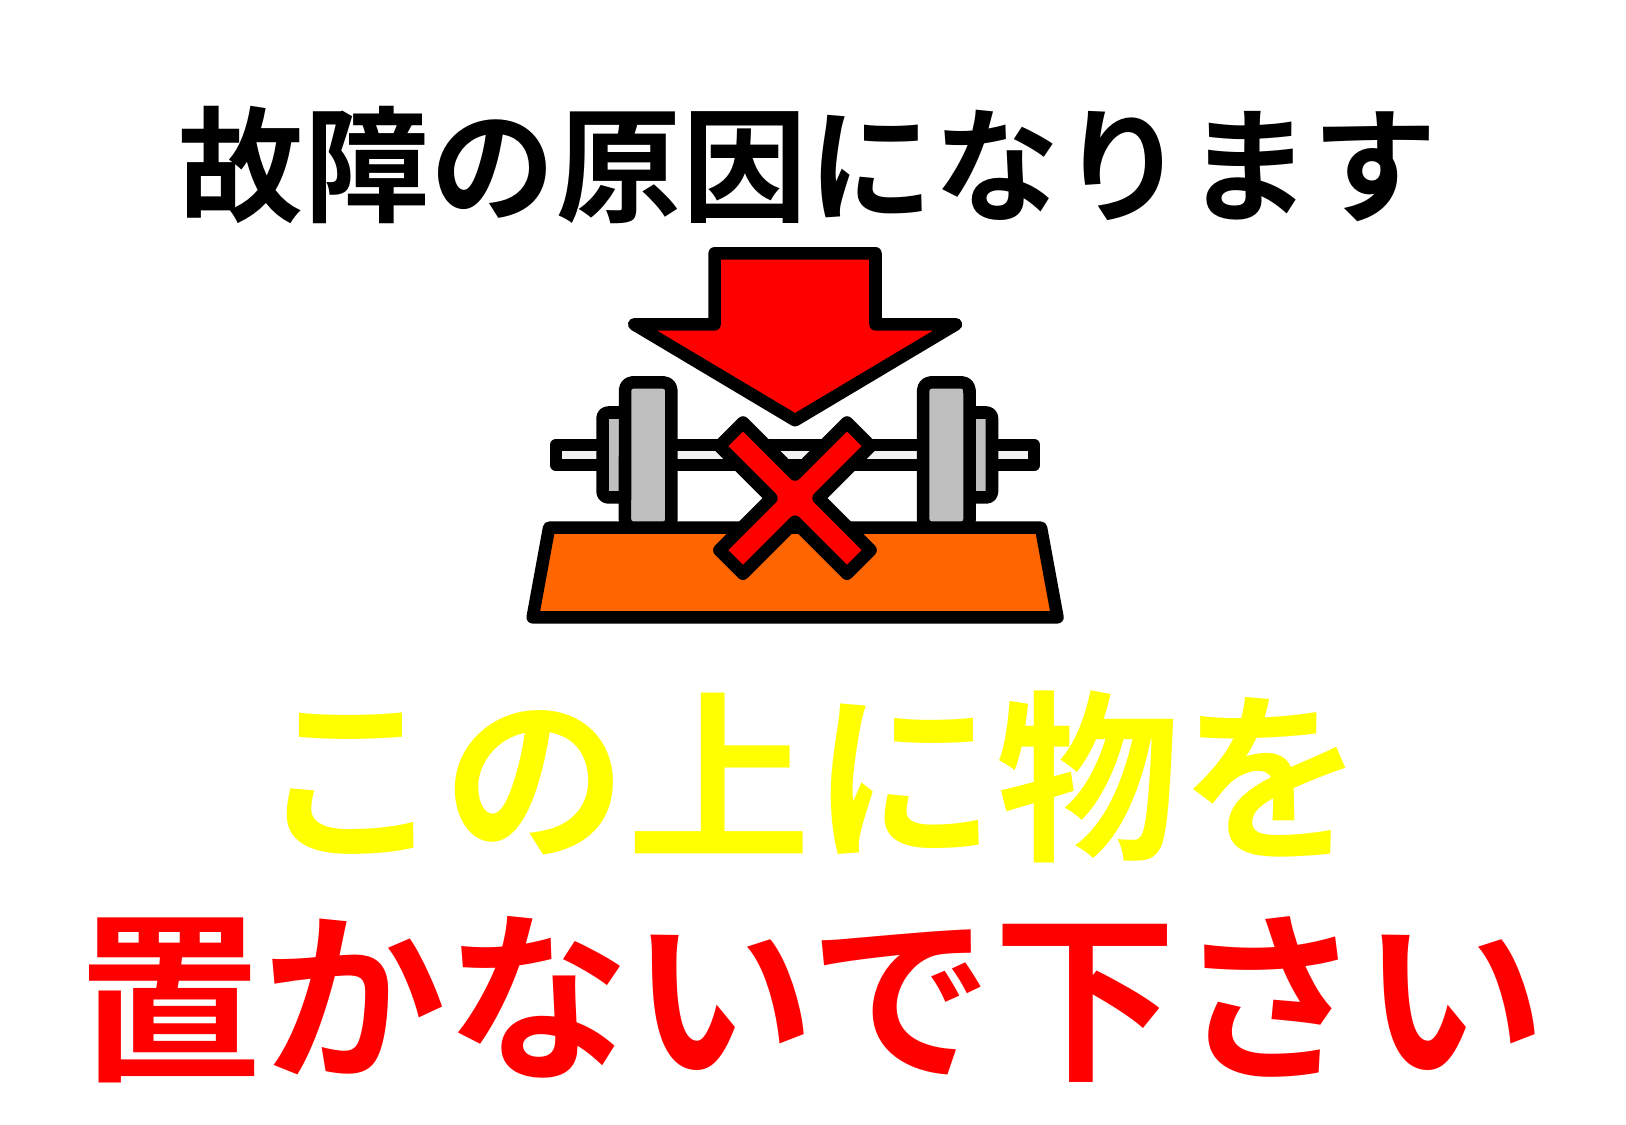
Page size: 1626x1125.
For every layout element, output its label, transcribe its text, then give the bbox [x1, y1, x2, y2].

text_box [532, 252, 1058, 622]
text_box 故障の原因になります [0, 80, 1625, 246]
text_box この上に物を 置かないで下さい [0, 655, 1625, 1111]
